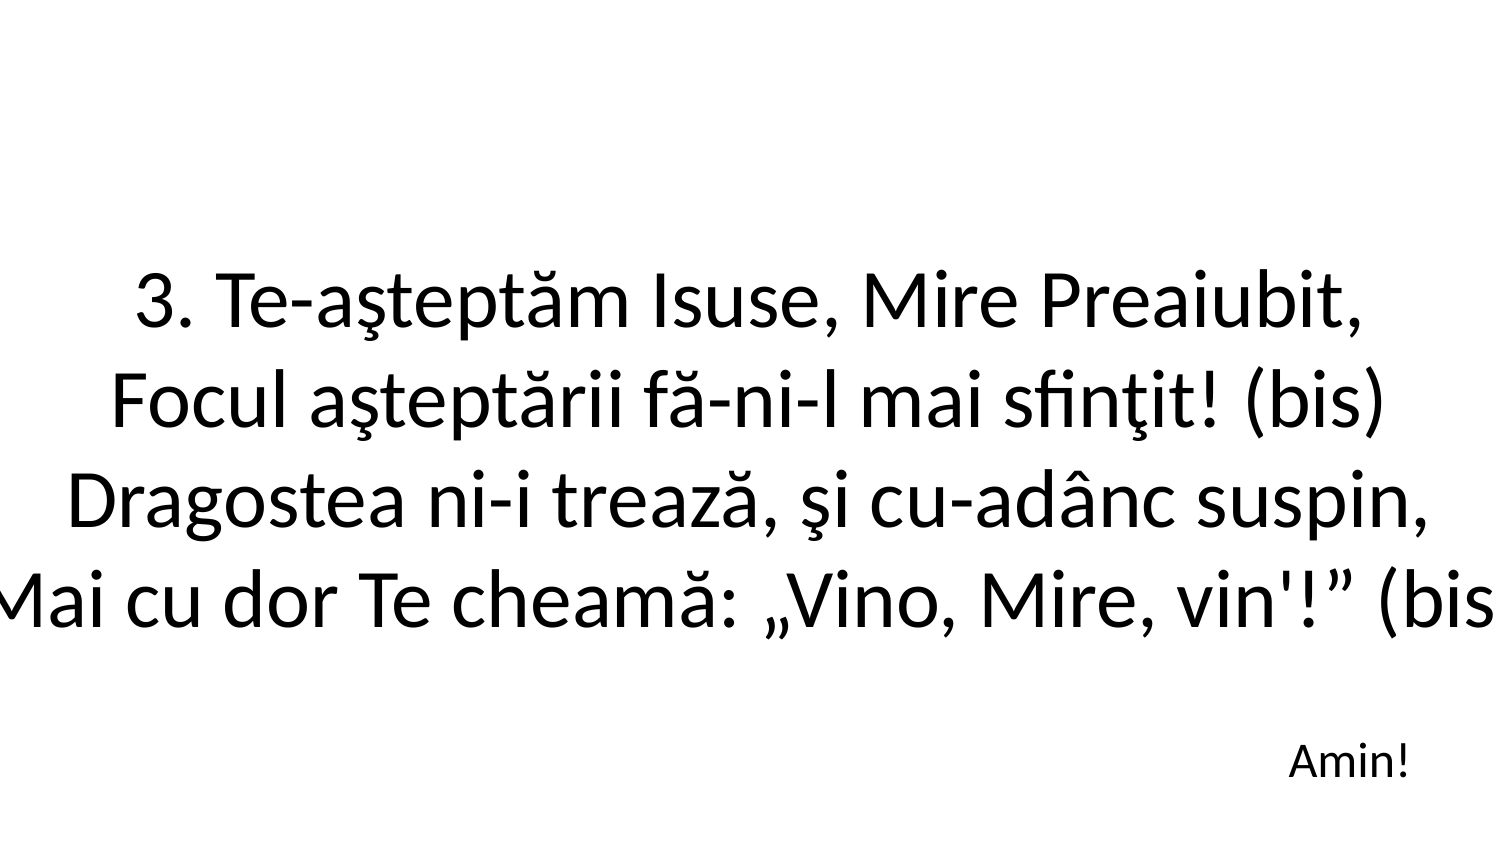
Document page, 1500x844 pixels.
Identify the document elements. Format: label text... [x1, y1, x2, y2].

text_box 3. Te-aşteptăm Isuse, Mire Preaiubit, Focul aşteptării fă-ni-l mai sfinţit! (bis) Dragostea ni-i trează, şi cu-adânc suspin, Mai cu dor Te cheamă: „Vino, Mire, vin'!” (bis) [0, 192, 1500, 652]
text_box Amin! [1273, 674, 1427, 795]
